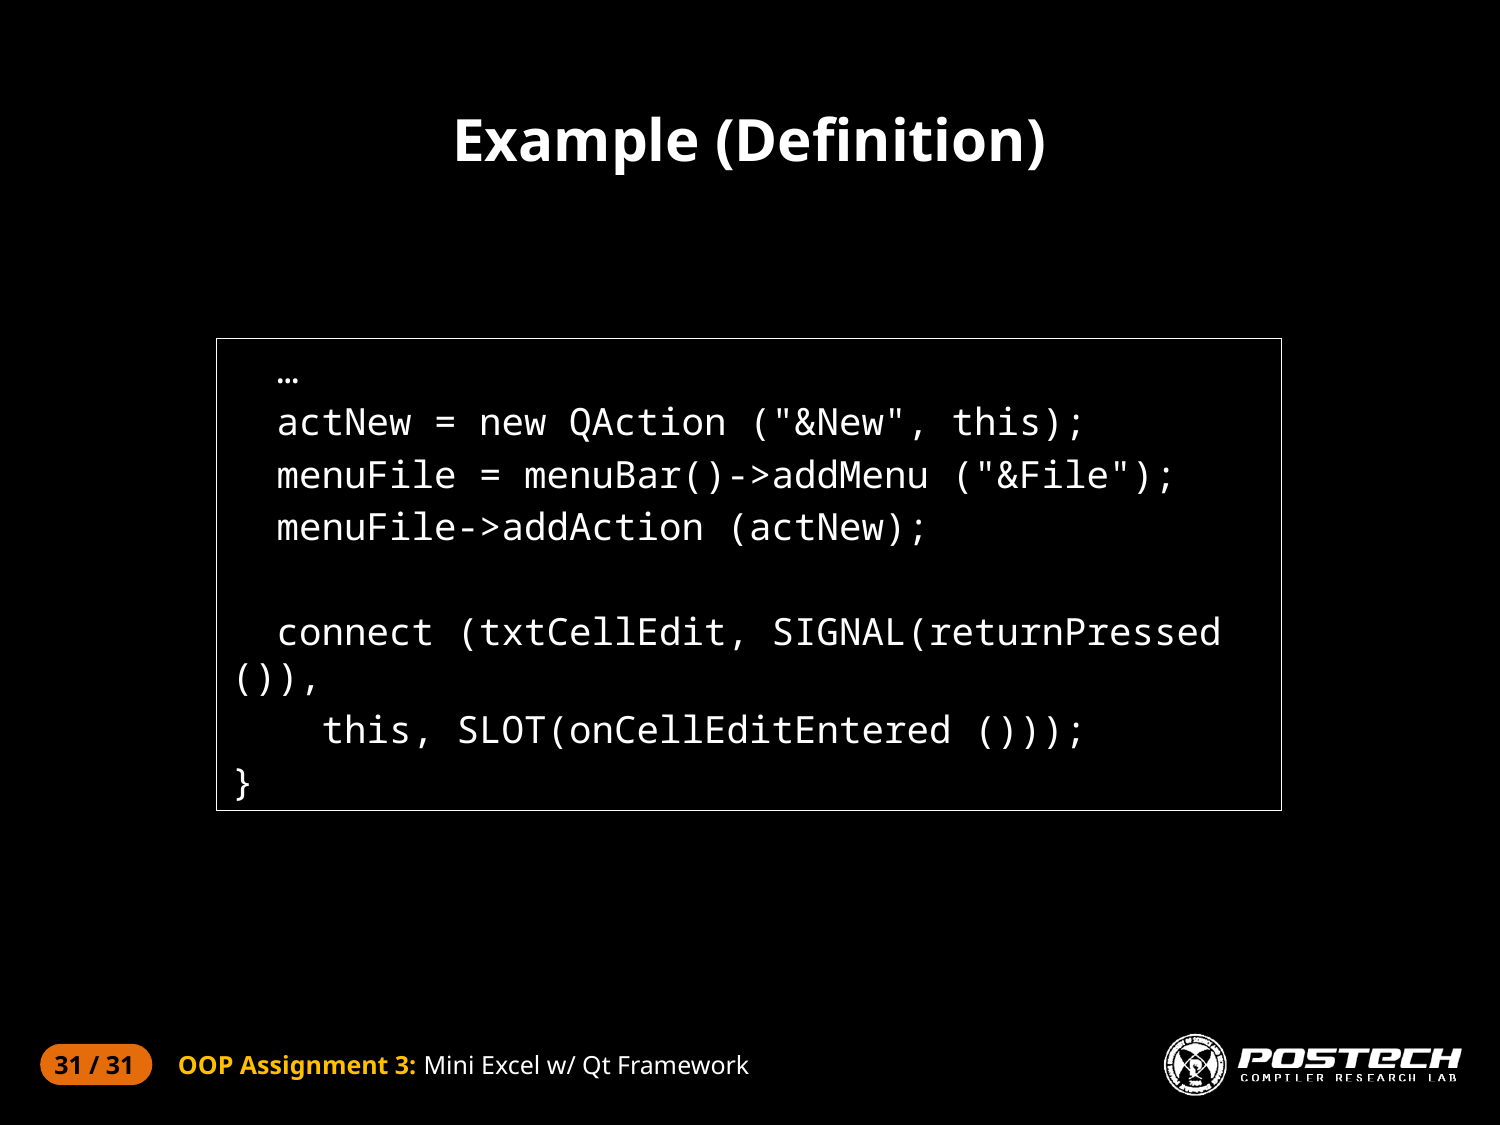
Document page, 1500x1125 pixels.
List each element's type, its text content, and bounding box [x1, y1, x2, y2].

picture [1227, 1048, 1474, 1094]
title Example (Definition) [75, 92, 1424, 185]
list … actNew = new QAction ("&New", this); menuFile = menuBar()->addMenu ("&File"); menuFile->addAction (actNew); connect (txtCellEdit, SIGNAL(returnPressed ()), this, SLOT(onCellEditEntered ())); } [216, 338, 1282, 811]
